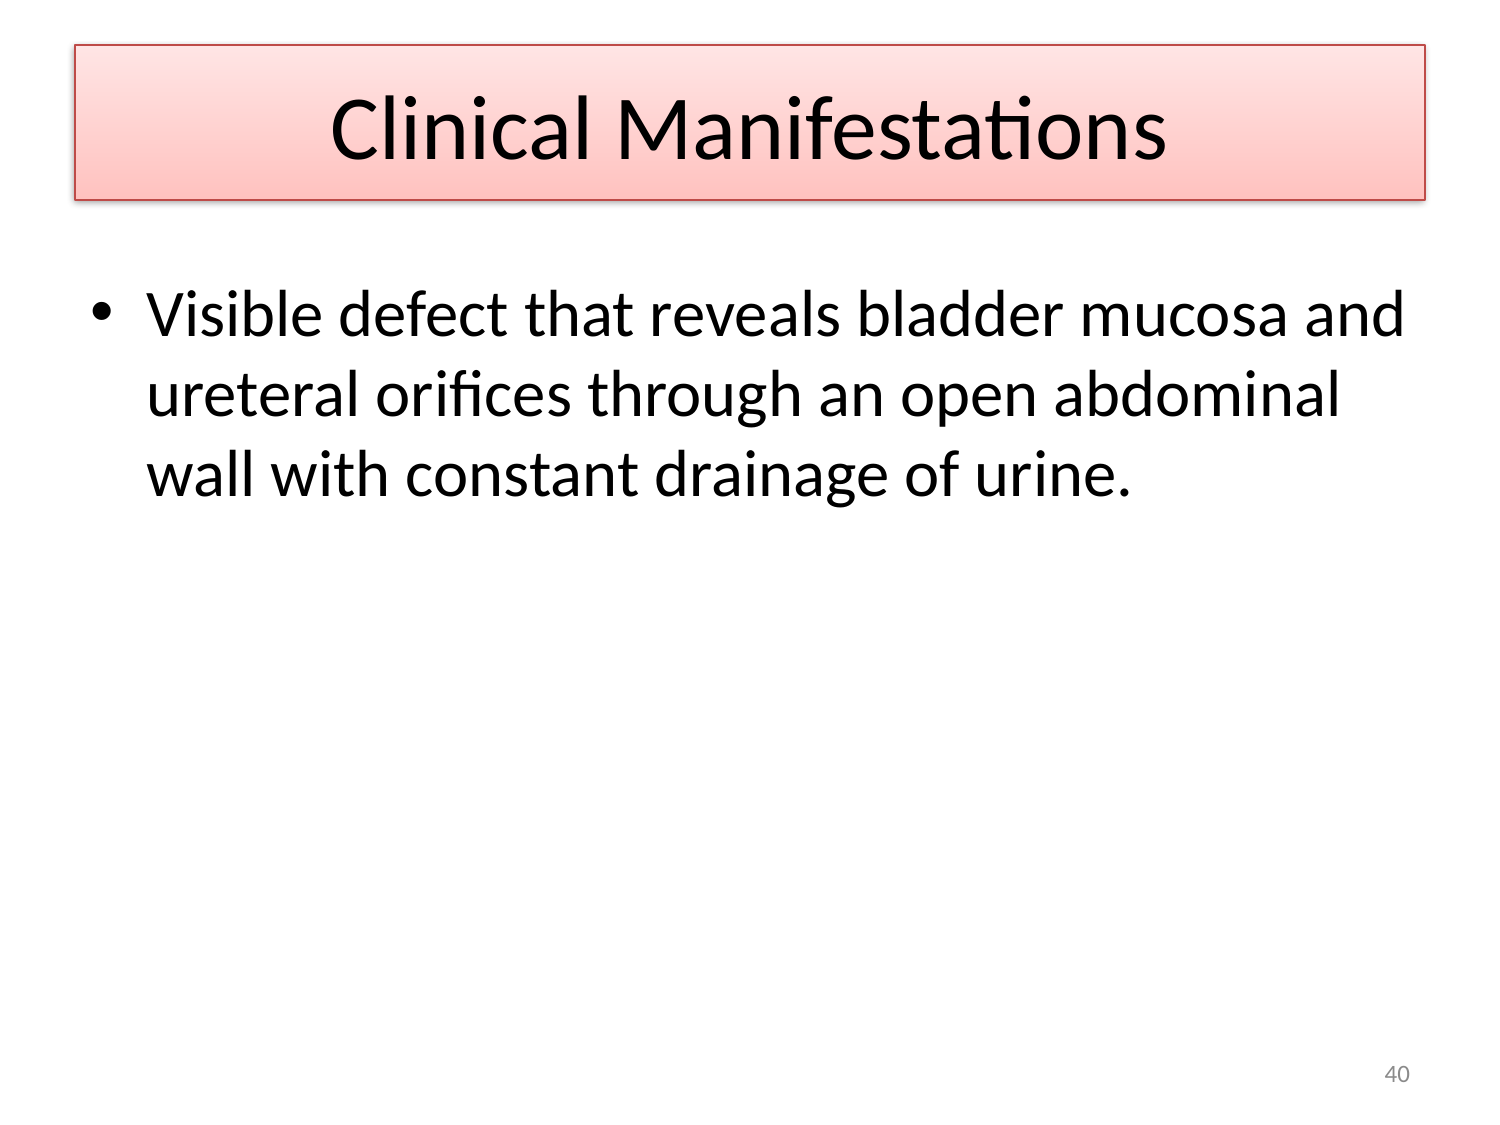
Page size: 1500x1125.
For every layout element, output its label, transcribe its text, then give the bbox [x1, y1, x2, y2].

title Clinical Manifestations [74, 44, 1426, 201]
slide_number 40 [1074, 1042, 1425, 1103]
list Visible defect that reveals bladder mucosa and ureteral orifices through an open abdominal wall with constant drainage of urine. [75, 262, 1425, 1005]
